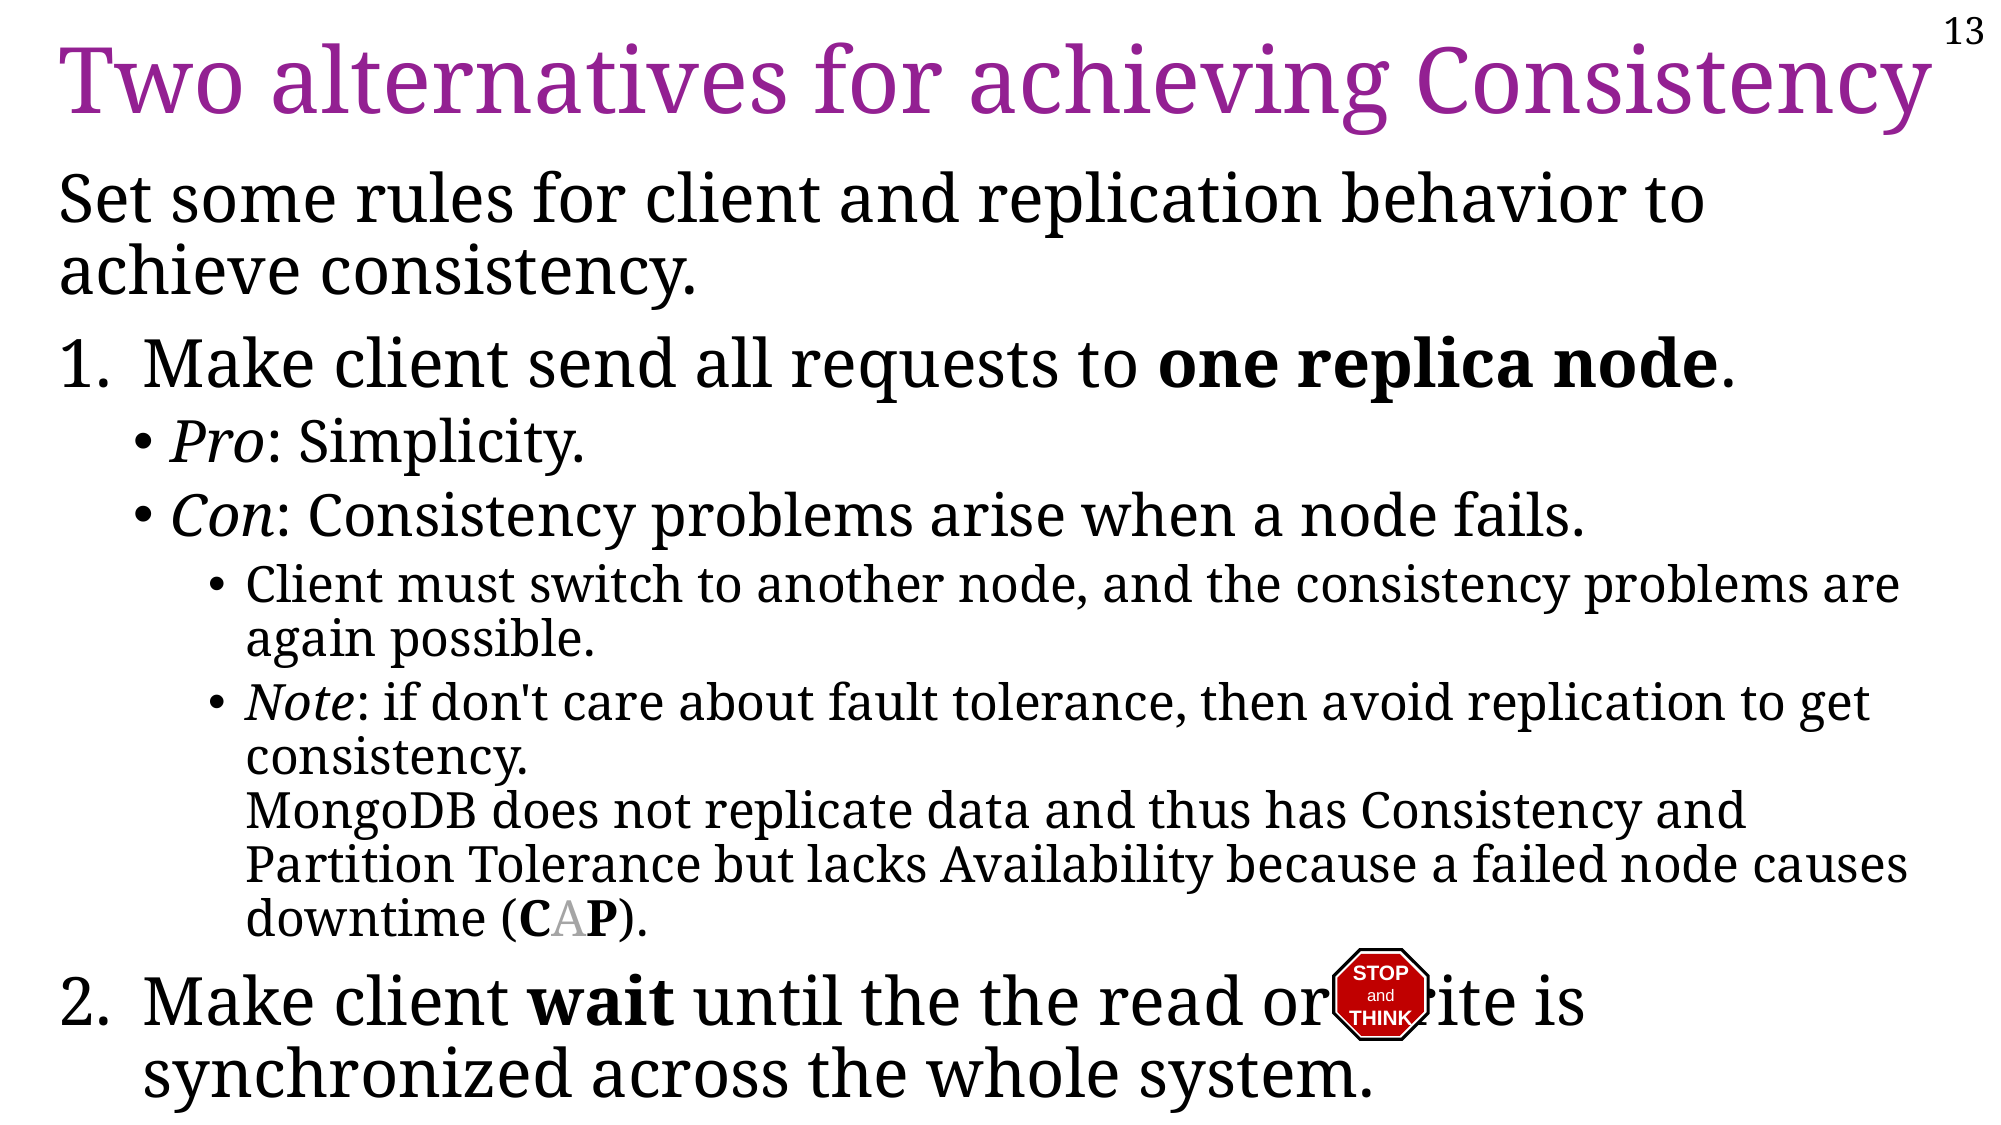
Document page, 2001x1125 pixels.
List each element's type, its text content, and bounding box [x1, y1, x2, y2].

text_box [1333, 949, 1429, 1040]
title Two alternatives for achieving Consistency [43, 25, 1953, 143]
list Set some rules for client and replication behavior to achieve consistency. Make client send all requests to one replica node. Pro: Simplicity. Con: Consistency problems arise when a node fails. Client must switch to another node, and the consistency problems are again possible. Note: if don't care about fault tolerance, then avoid replication to get consistency. MongoDB does not replicate data and thus has Consistency and Partition Tolerance but lacks Availability because a failed node causes downtime (CAP). Make client wait until the the read or write is synchronized across the whole system. For efficiency, we only care about the single key/value being synchronized. How do we know when the value is synchronized? Simplest approach is for the client to send the request to all nodes and wait! [43, 157, 1953, 1089]
